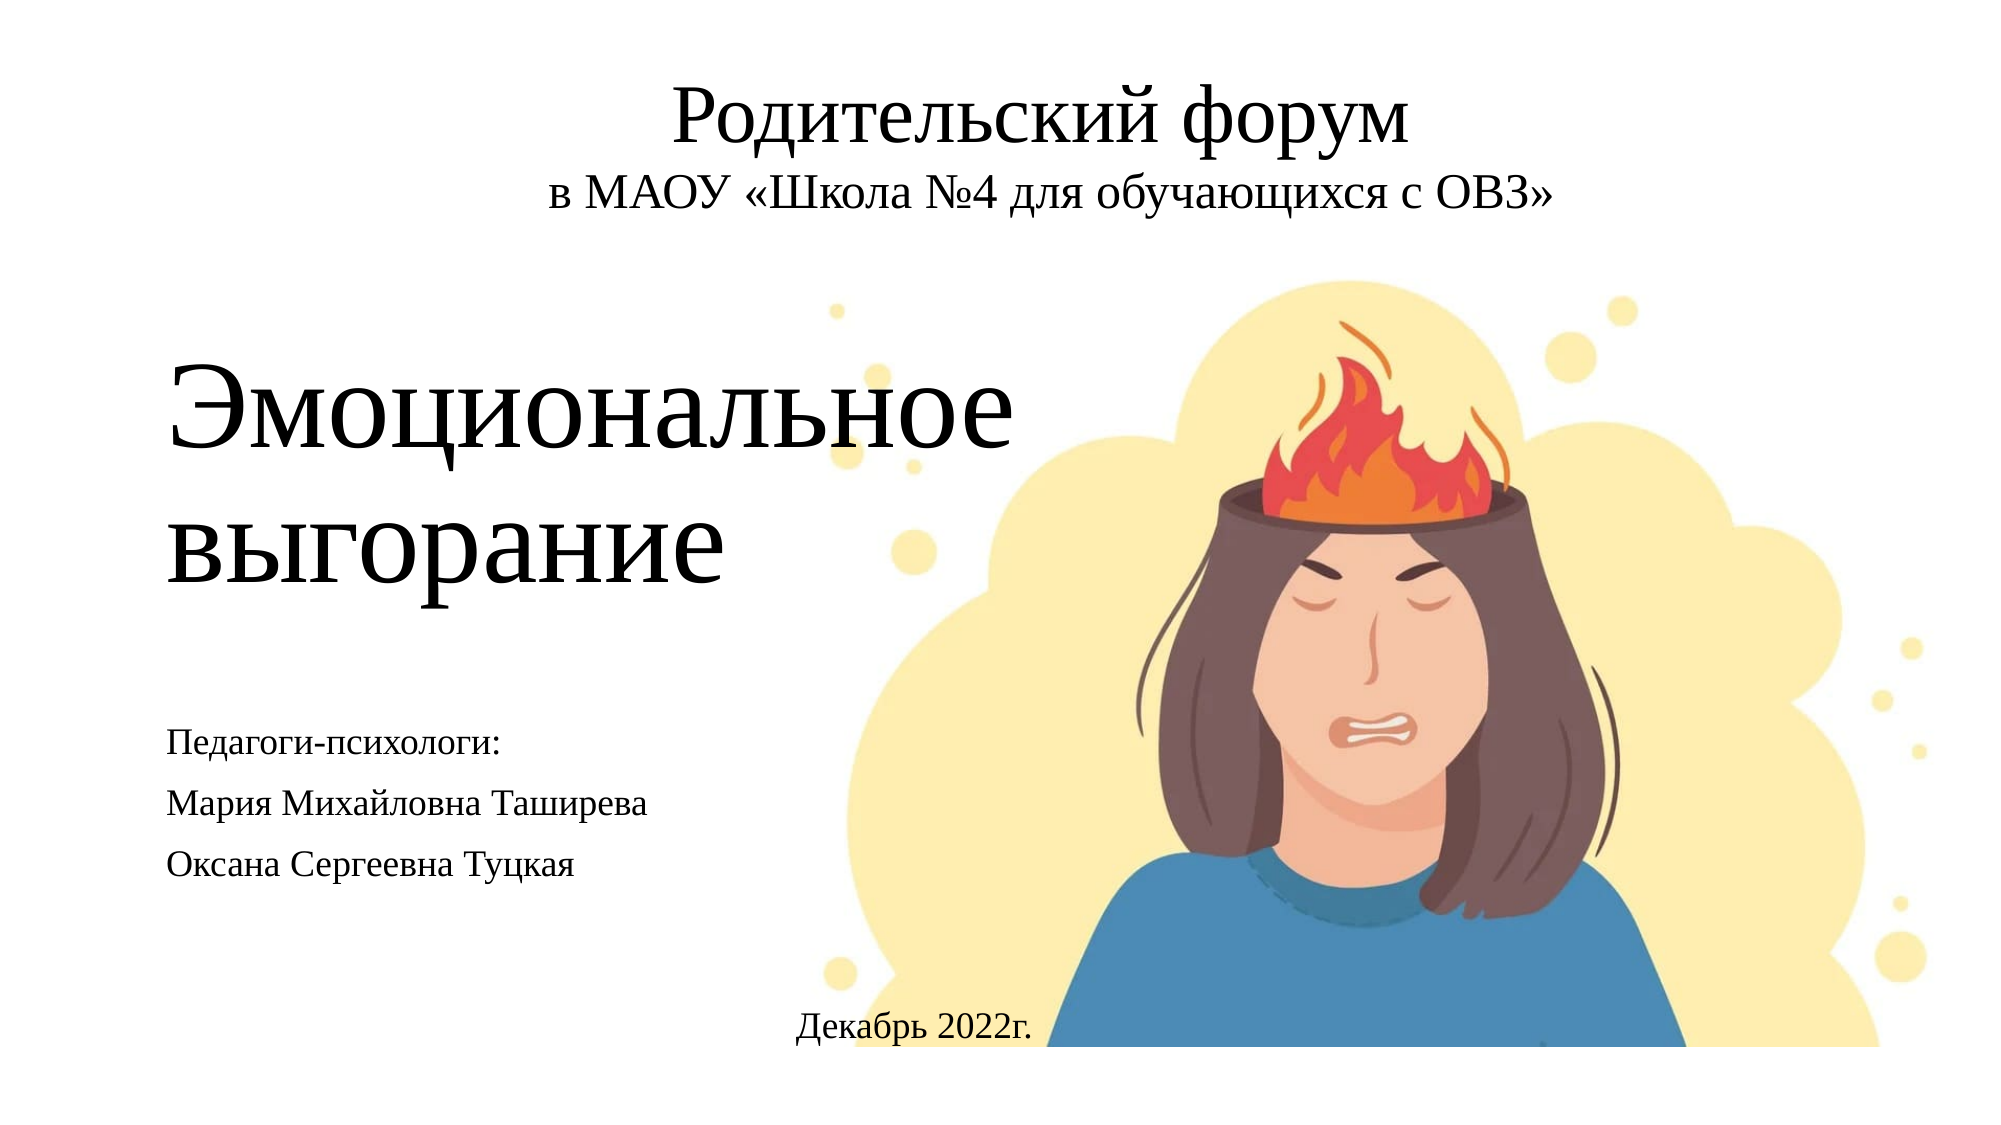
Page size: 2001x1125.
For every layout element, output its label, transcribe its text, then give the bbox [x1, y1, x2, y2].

text_box Декабрь 2022г. [414, 993, 1415, 1054]
text_box Родительский форум в МАОУ «Школа №4 для обучающихся с ОВЗ» [126, 51, 1977, 227]
subtitle Педагоги-психологи: Мария Михайловна Таширева Оксана Сергеевна Туцкая [151, 714, 744, 973]
title Эмоциональное выгорание [151, 296, 744, 617]
picture [744, 262, 2000, 1047]
